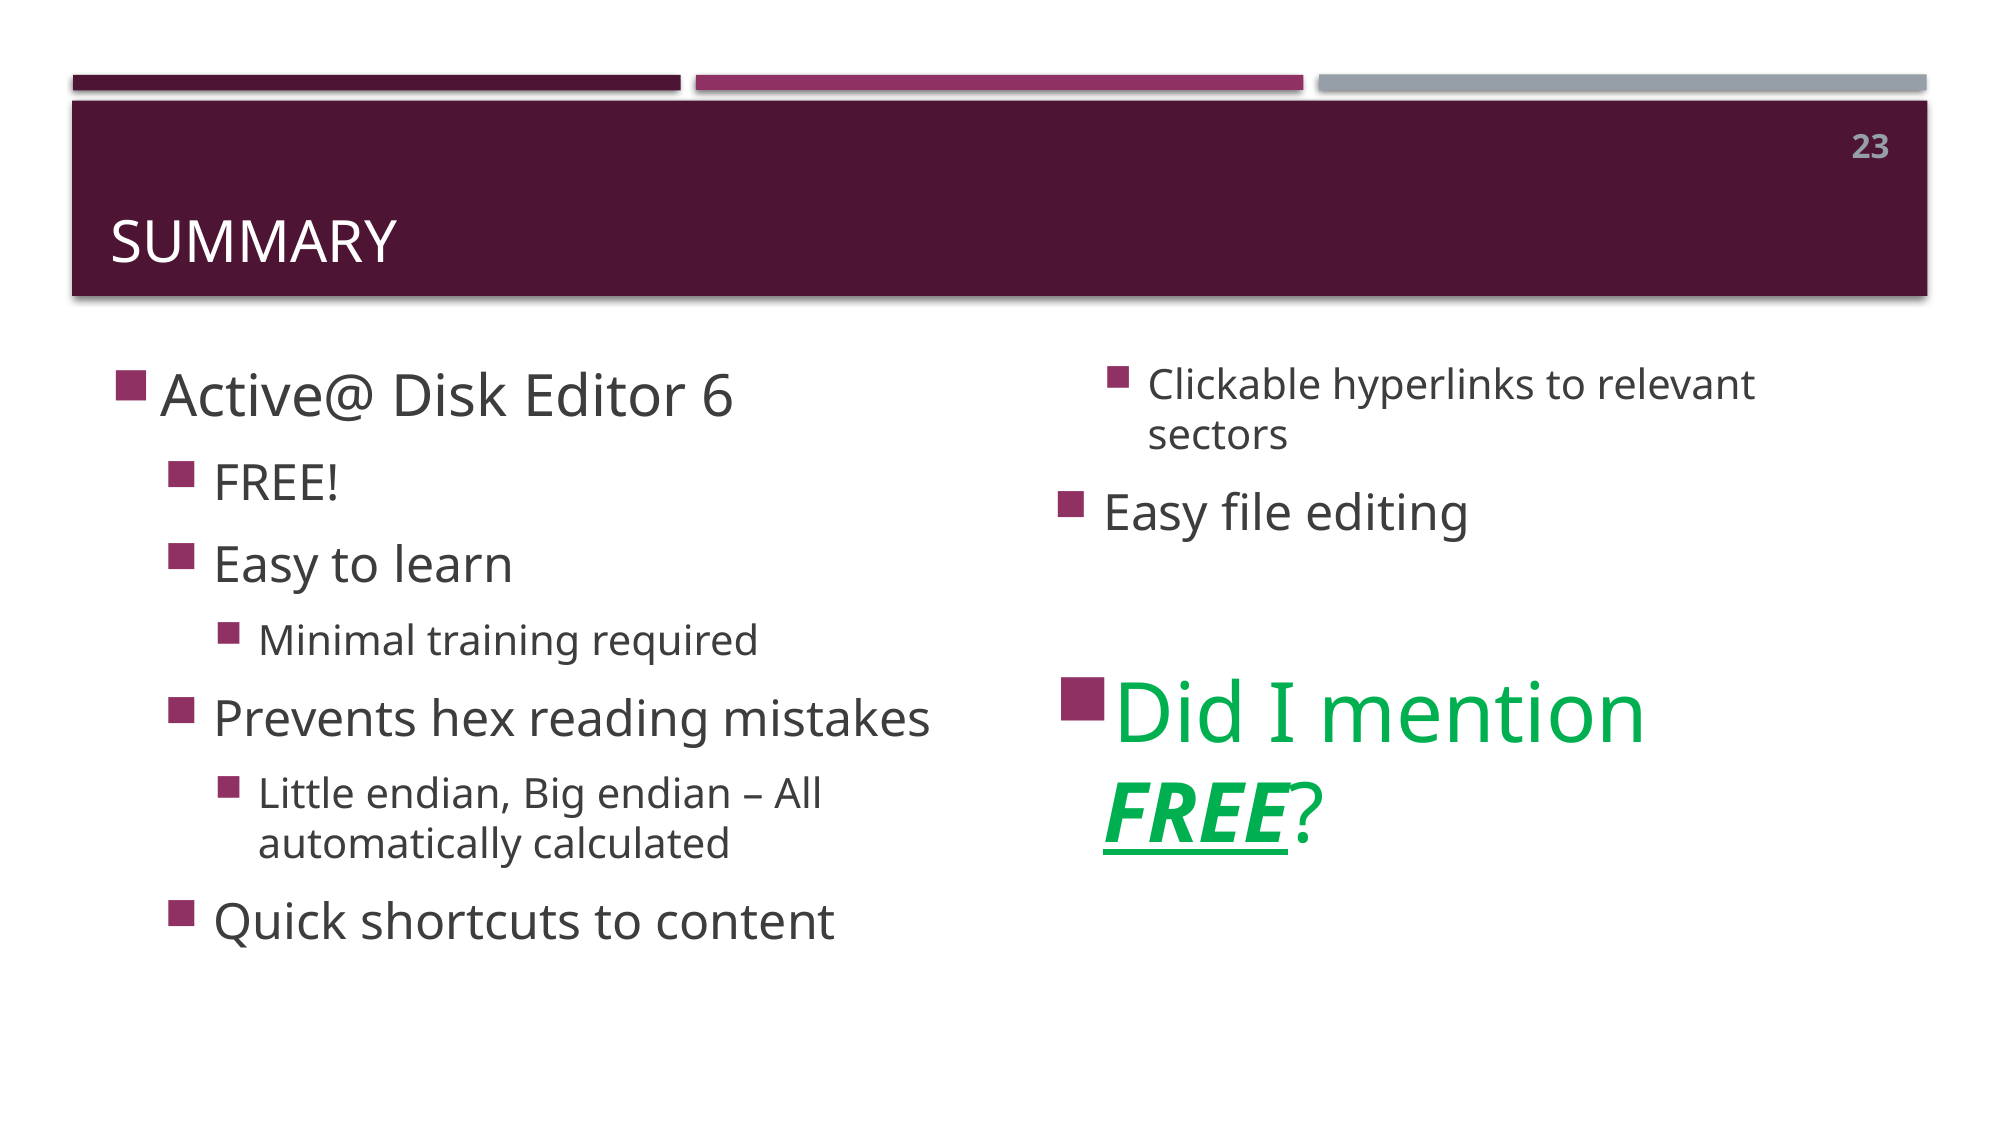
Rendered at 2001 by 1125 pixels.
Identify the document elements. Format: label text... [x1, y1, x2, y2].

slide_number 23 [1732, 117, 1905, 178]
title Summary [95, 115, 1905, 282]
list Active@ Disk Editor 6 FREE! Easy to learn Minimal training required Prevents hex reading mistakes Little endian, Big endian – All automatically calculated Quick shortcuts to content Clickable hyperlinks to relevant sectors Easy file editing Did I mention FREE? [95, 357, 1905, 962]
